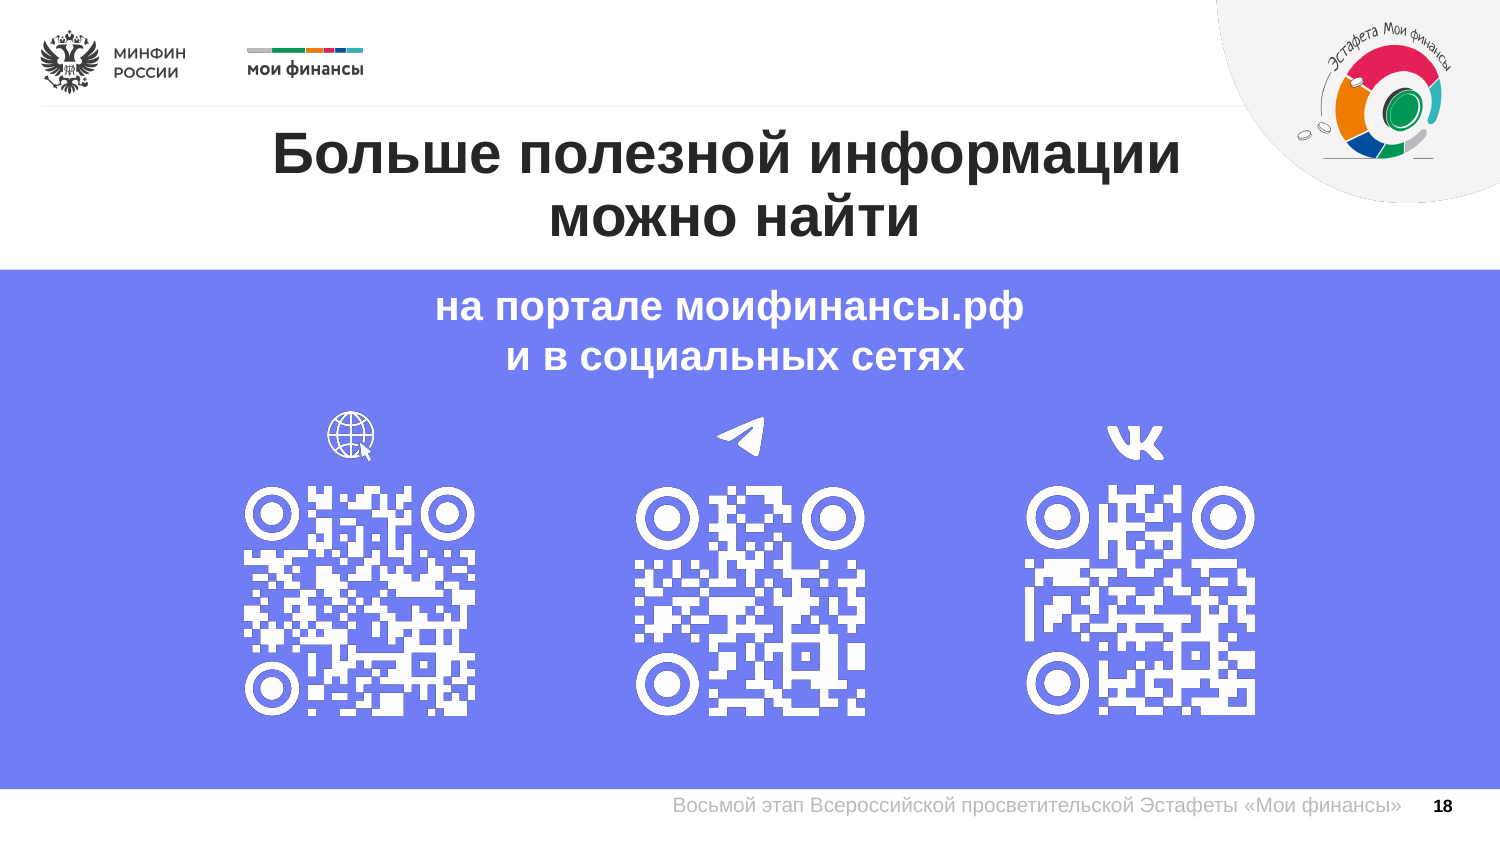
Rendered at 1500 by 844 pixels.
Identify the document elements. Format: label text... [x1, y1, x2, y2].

picture [244, 485, 475, 716]
picture [1216, 0, 1500, 203]
picture [1107, 426, 1164, 460]
picture [1025, 485, 1255, 715]
text_box Больше полезной информации можно найти [93, 123, 1378, 274]
picture [40, 30, 185, 94]
text_box [0, 269, 1500, 790]
picture [247, 48, 363, 78]
text_box на портале моифинансы.рф и в социальных сетях [334, 270, 1137, 387]
slide_number 18 [1402, 794, 1453, 844]
picture [717, 417, 764, 457]
picture [634, 485, 865, 716]
picture [327, 411, 375, 461]
